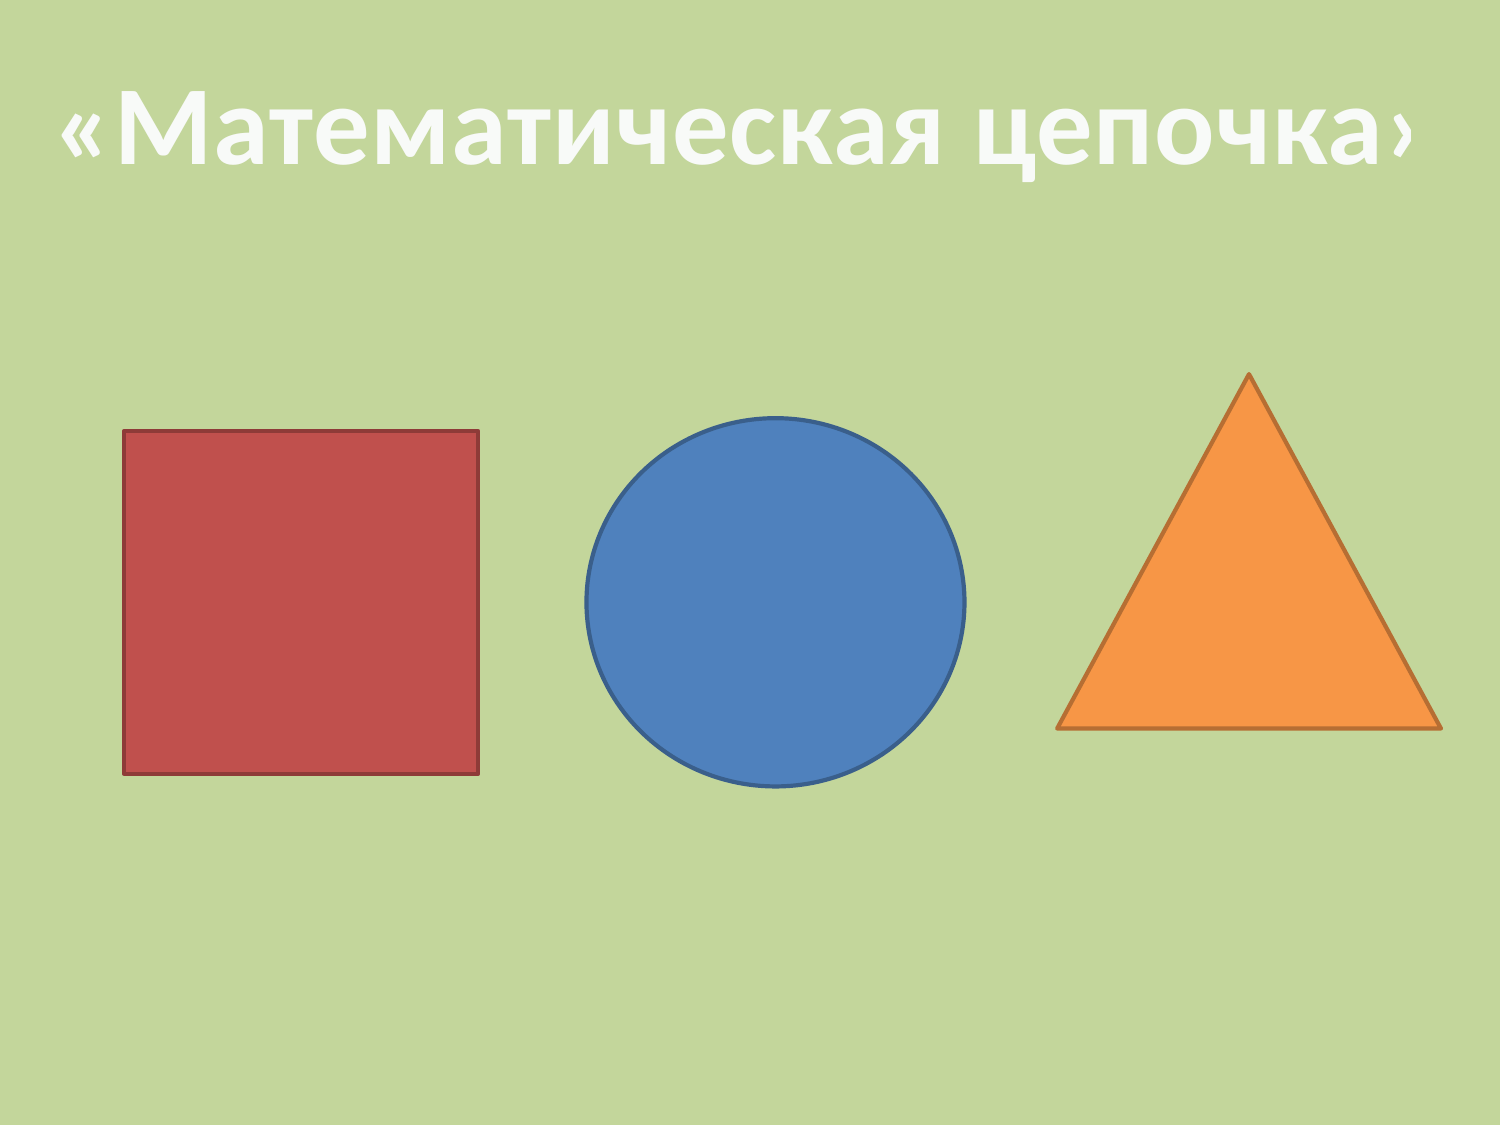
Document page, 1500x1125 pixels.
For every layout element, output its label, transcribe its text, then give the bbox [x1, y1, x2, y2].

text_box [584, 416, 967, 789]
text_box [122, 429, 480, 776]
text_box [1055, 372, 1443, 731]
text_box «Математическая цепочка» [37, 44, 1462, 195]
